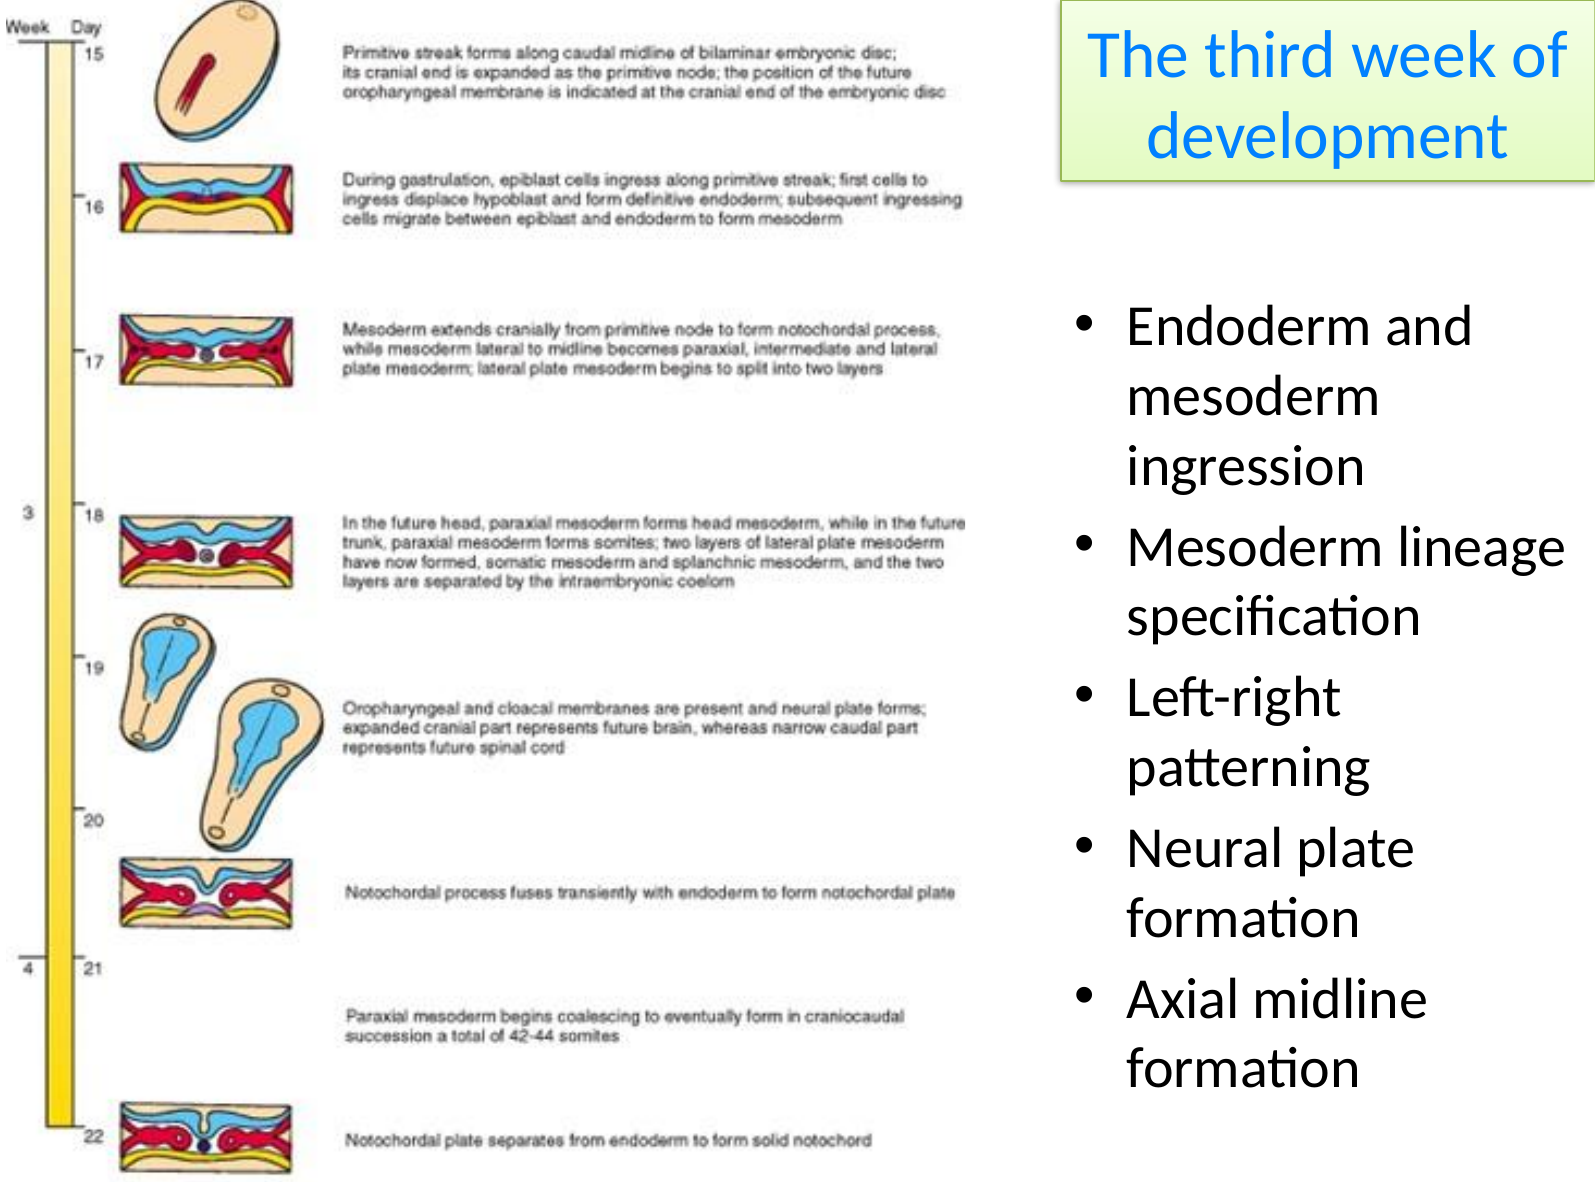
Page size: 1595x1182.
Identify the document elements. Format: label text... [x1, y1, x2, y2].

list Endoderm and mesoderm ingression Mesoderm lineage specification Left-right patterning Neural plate formation Axial midline formation [1023, 279, 1595, 1126]
picture [5, 0, 966, 1182]
title The third week of development [1060, 0, 1595, 182]
